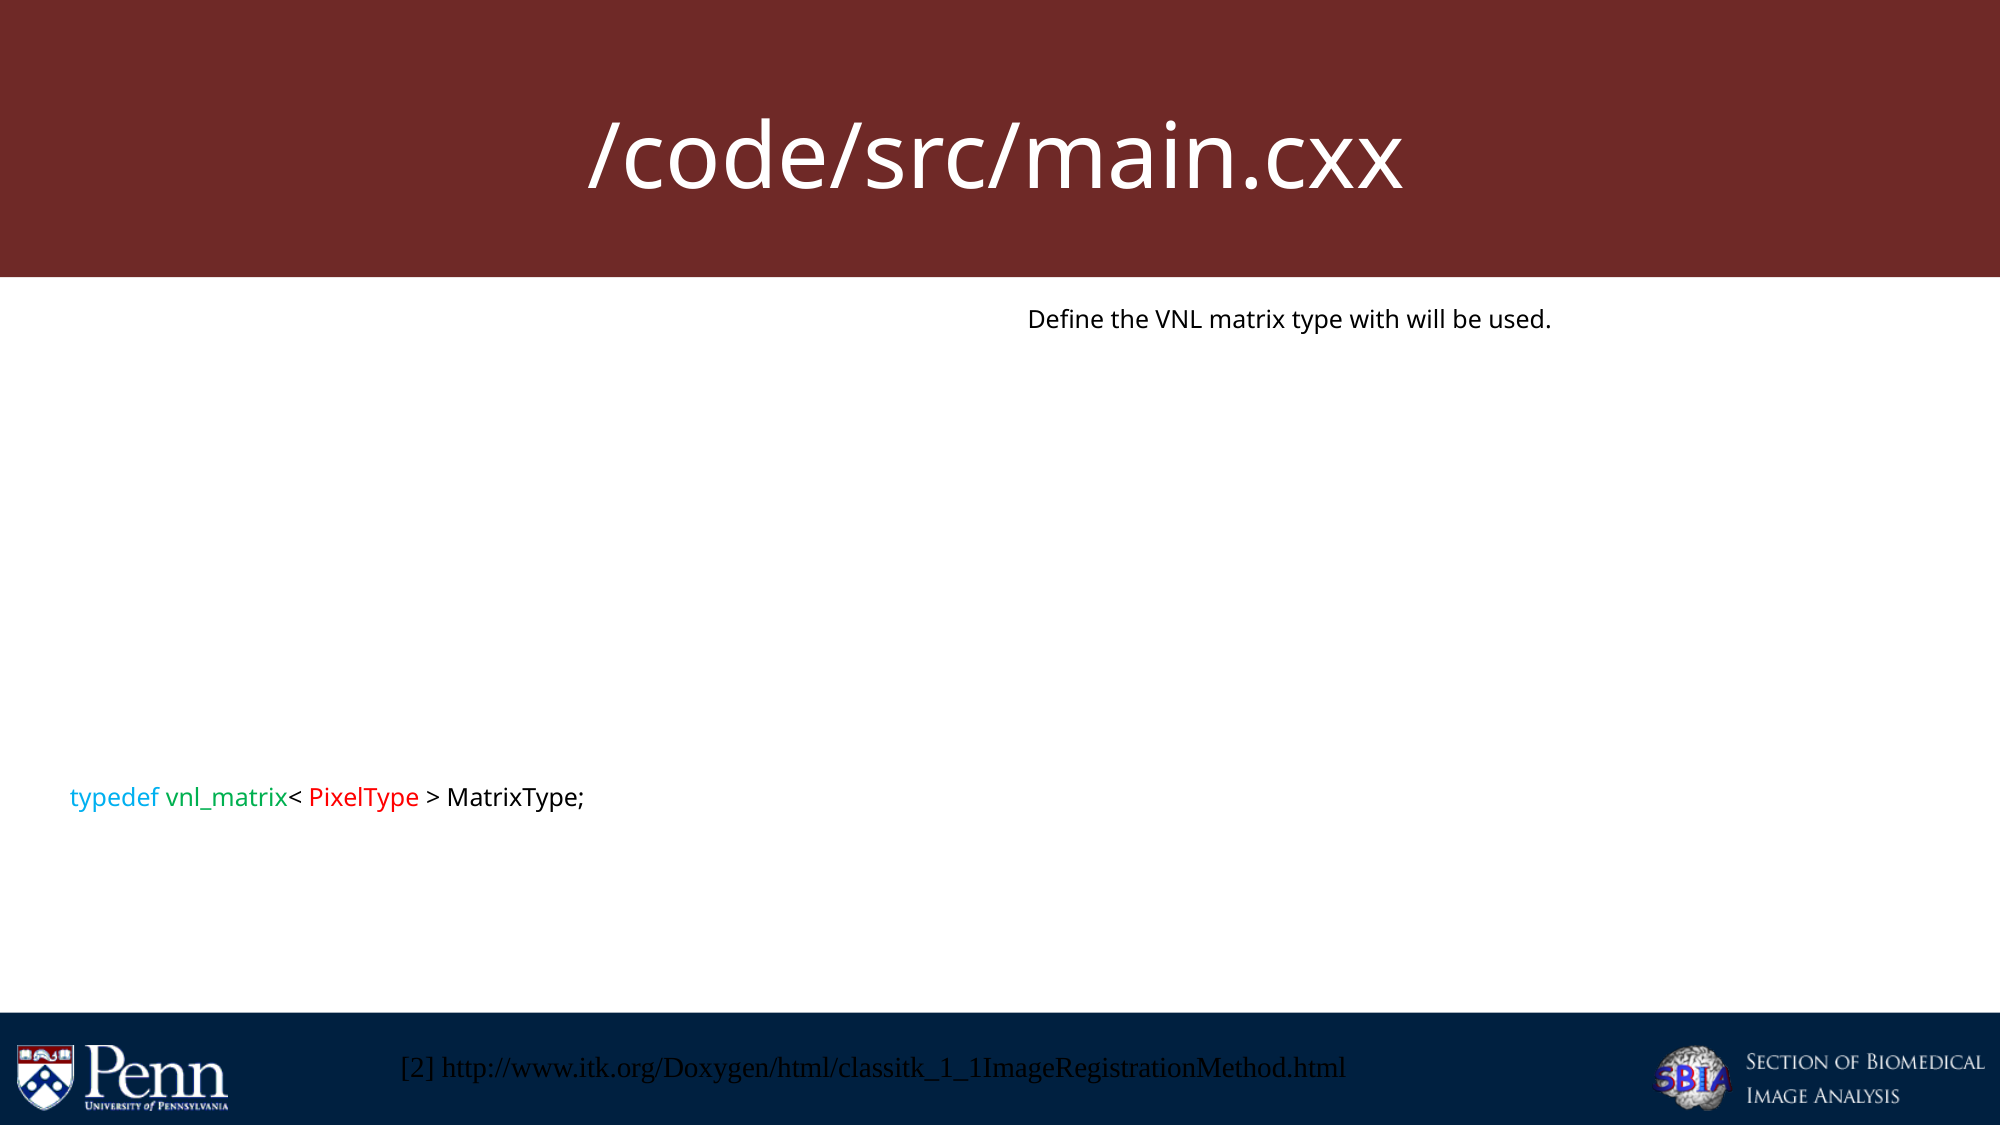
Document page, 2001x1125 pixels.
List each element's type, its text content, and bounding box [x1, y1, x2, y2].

picture [1652, 1044, 1985, 1112]
list typedef float PixelType; typedef itk::Image< PixelType, 2 > ImageType; ImageType::Pointer inputImage = ImageType::New(); SafeReadImage<ImageType>( inputImage, im_base-> GetFileName()); const unsigned int rows = inputImage-> GetBufferedRegion().GetSize()[0]; const unsigned int cols = inputImage-> GetBufferedRegion().GetSize()[1]; typedef vnl_matrix< PixelType > MatrixType; vnl_matrix_ref< PixelType > inputMatrix(rows, cols, inputImage-> GetBufferPointer() ); [42, 299, 988, 1014]
list Define the VNL matrix type with will be used. [1012, 299, 1952, 1014]
footer [2] http://www.itk.org/Doxygen/html/classitk_1_1ImageRegistrationMethod.html [262, 1035, 1485, 1096]
picture [17, 1045, 228, 1111]
title /code/src/main.cxx [42, 43, 1952, 275]
